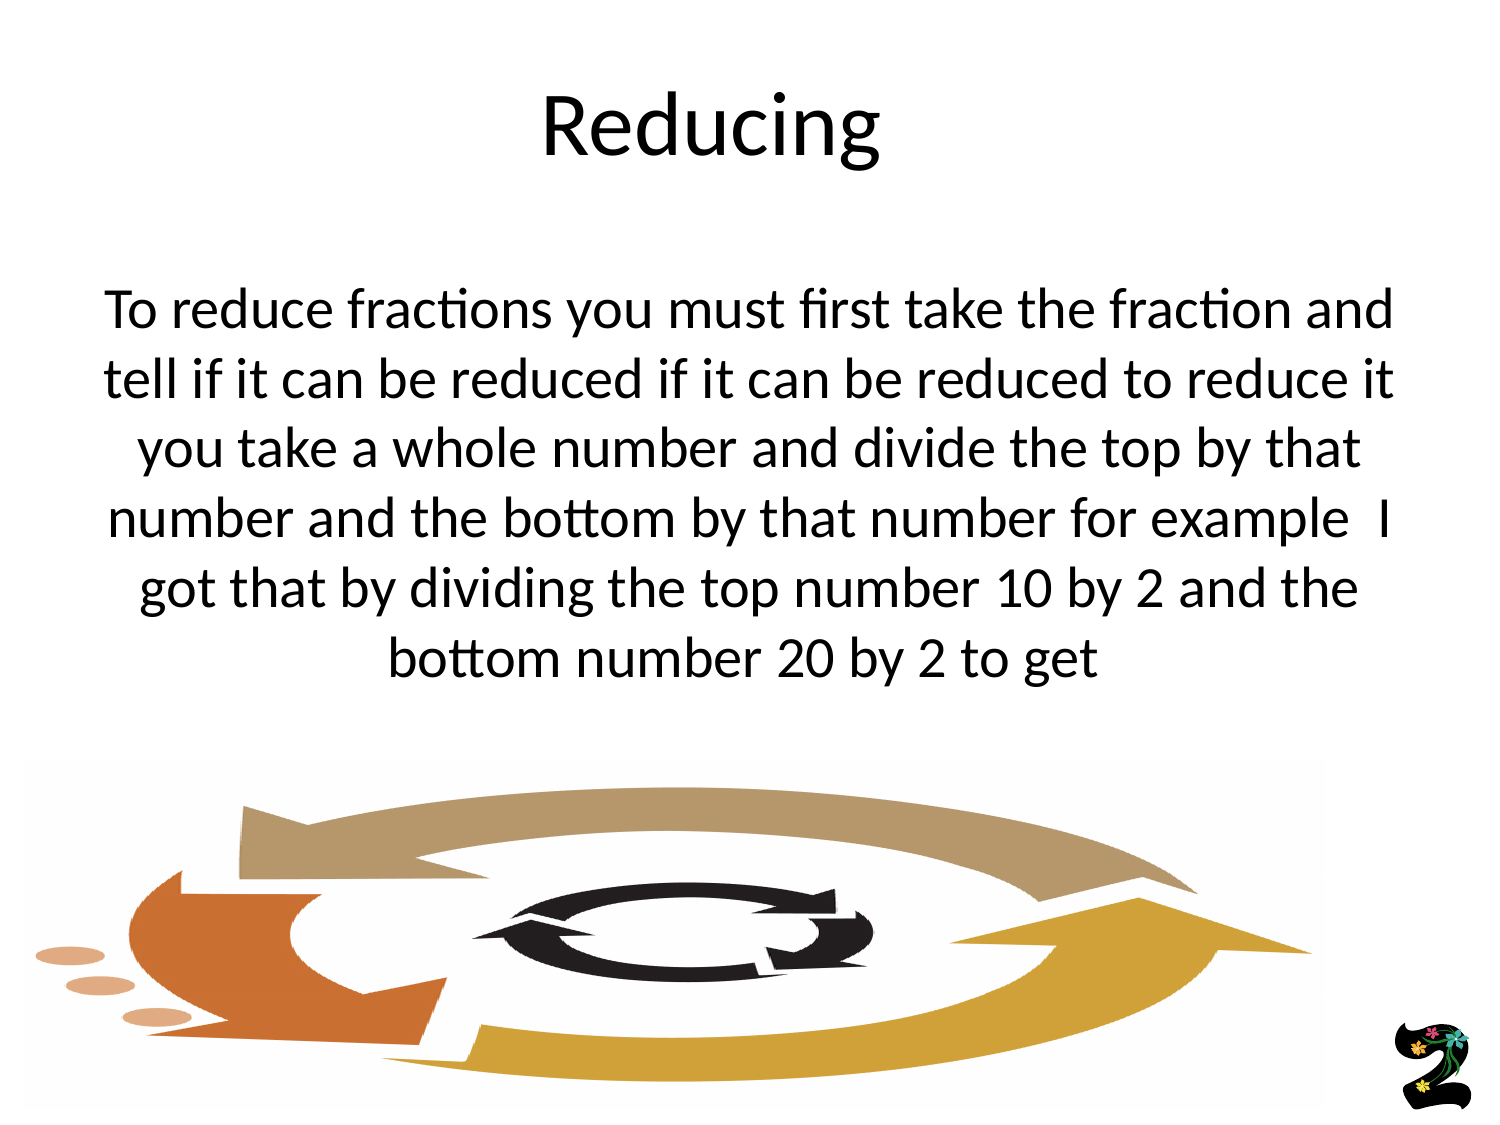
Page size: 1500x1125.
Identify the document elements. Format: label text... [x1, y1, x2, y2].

picture [24, 759, 1326, 1111]
title Reducing [46, 24, 1397, 213]
picture [1394, 1021, 1472, 1110]
